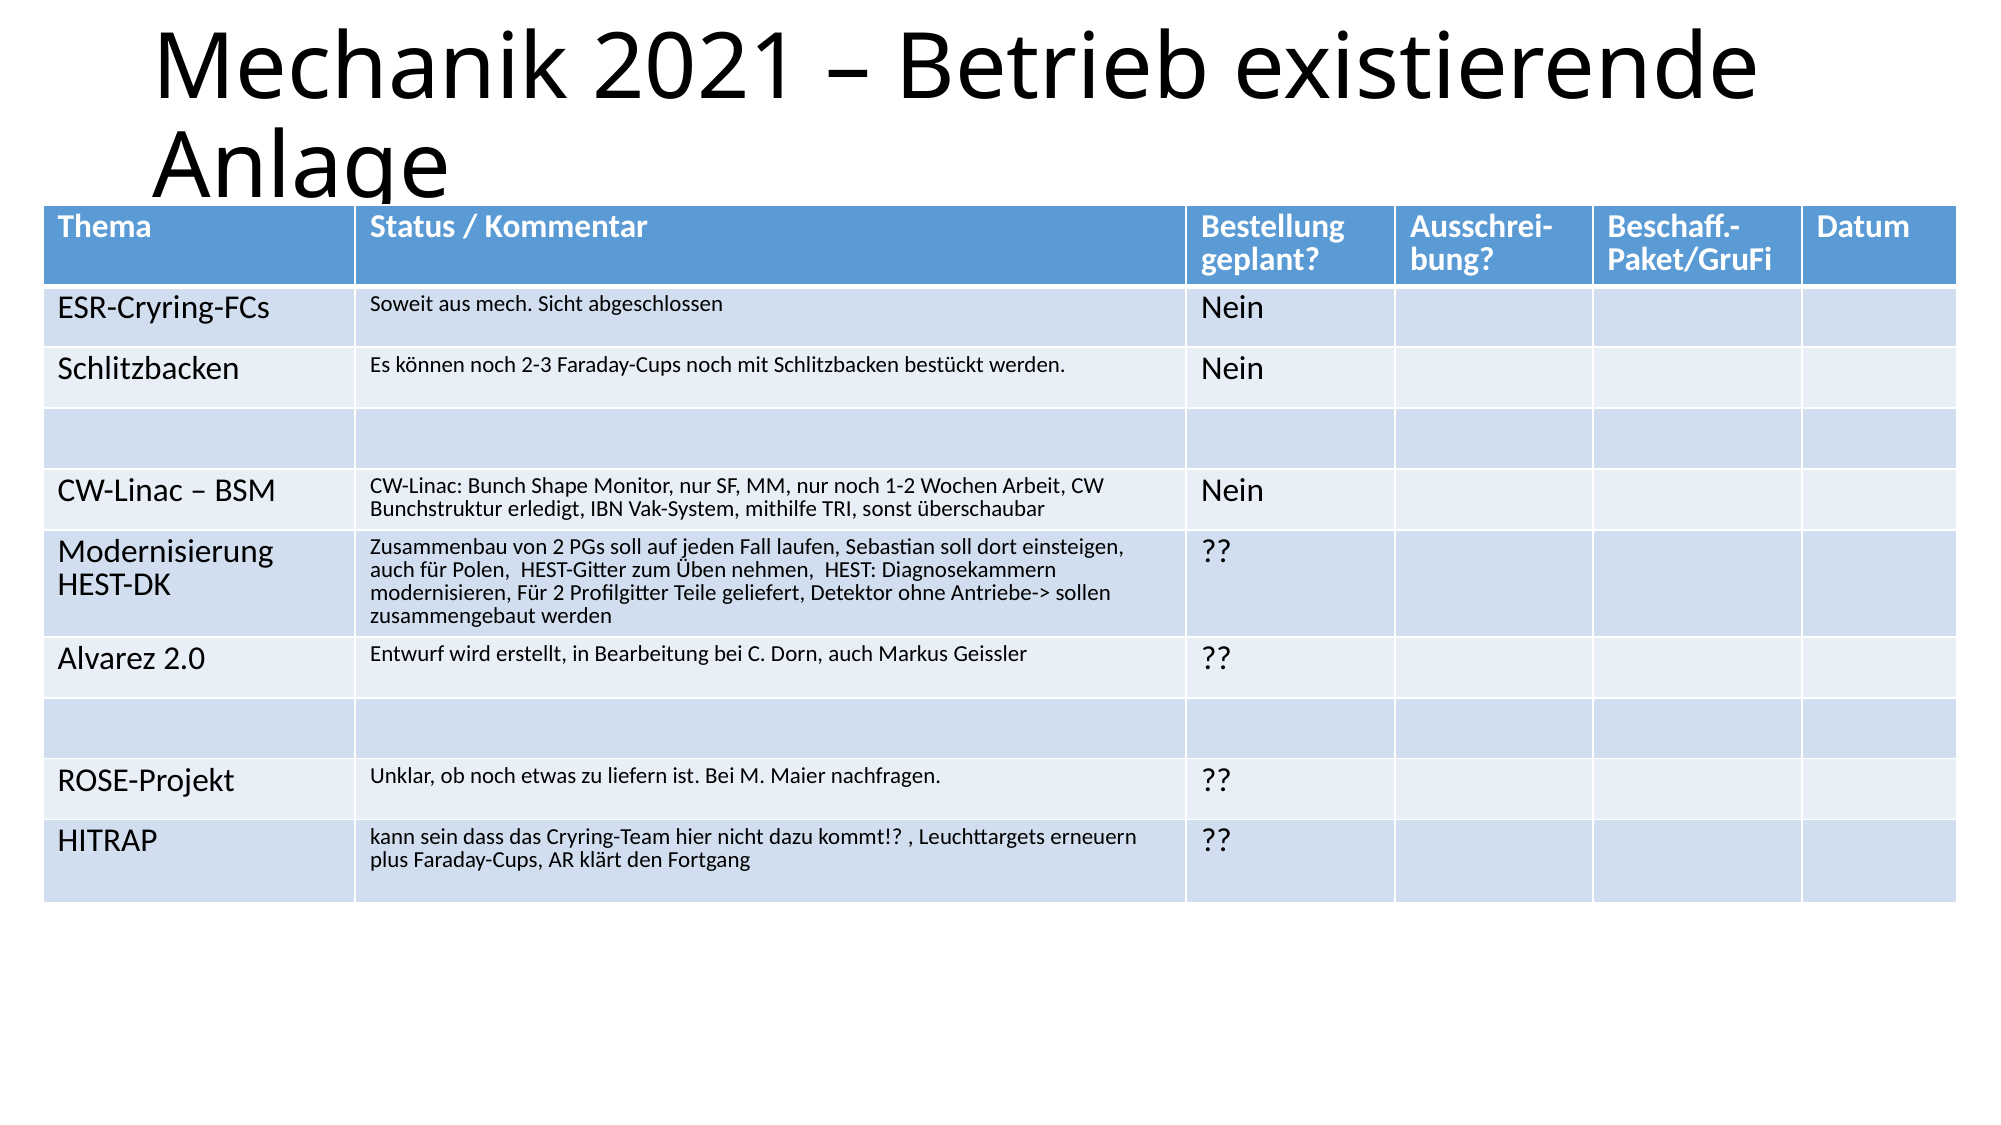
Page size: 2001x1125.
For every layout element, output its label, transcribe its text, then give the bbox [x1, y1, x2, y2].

table_header Thema [44, 206, 354, 284]
table_cell [1396, 531, 1592, 636]
table_cell [1594, 820, 1801, 902]
table_header Status / Kommentar [356, 206, 1185, 284]
table_cell Schlitzbacken [44, 348, 354, 407]
table_header Beschaff.-Paket/GruFi [1594, 206, 1801, 284]
table_cell [44, 699, 354, 758]
table_cell [1594, 348, 1801, 407]
table_cell [1803, 348, 1956, 407]
table_cell [1594, 289, 1801, 346]
table_cell [1594, 470, 1801, 529]
table_cell [1396, 348, 1592, 407]
table_cell CW-Linac: Bunch Shape Monitor, nur SF, MM, nur noch 1-2 Wochen Arbeit, CW Bunchstruktur erledigt, IBN Vak-System, mithilfe TRI, sonst überschaubar [356, 470, 1185, 529]
table_cell Unklar, ob noch etwas zu liefern ist. Bei M. Maier nachfragen. [356, 759, 1185, 819]
table_cell [356, 409, 1185, 468]
table_cell Nein [1187, 470, 1394, 529]
table_header Bestellung geplant? [1187, 206, 1394, 284]
table_cell [1396, 820, 1592, 902]
table_cell [1396, 409, 1592, 468]
table_cell [1396, 699, 1592, 758]
table_cell ?? [1187, 638, 1394, 697]
table_cell Alvarez 2.0 [44, 638, 354, 697]
table_cell HITRAP [44, 820, 354, 902]
table_cell [1396, 470, 1592, 529]
table_cell Es können noch 2-3 Faraday-Cups noch mit Schlitzbacken bestückt werden. [356, 348, 1185, 407]
table_cell Nein [1187, 289, 1394, 346]
table_cell Zusammenbau von 2 PGs soll auf jeden Fall laufen, Sebastian soll dort einsteigen, auch für Polen, HEST-Gitter zum Üben nehmen, HEST: Diagnosekammern modernisieren, Für 2 Profilgitter Teile geliefert, Detektor ohne Antriebe-> sollen zusammengebaut werden [356, 531, 1185, 636]
table_cell ROSE-Projekt [44, 759, 354, 819]
table_cell [1594, 531, 1801, 636]
table_cell Soweit aus mech. Sicht abgeschlossen [356, 289, 1185, 346]
table_cell [1803, 470, 1956, 529]
table_cell [1187, 699, 1394, 758]
table_header Ausschrei-bung? [1396, 206, 1592, 284]
table_cell [1594, 759, 1801, 819]
table_cell [1803, 820, 1956, 902]
title Mechanik 2021 – Betrieb existierende Anlage [137, 59, 1863, 178]
table_cell CW-Linac – BSM [44, 470, 354, 529]
table_cell ?? [1187, 531, 1394, 636]
table_cell Entwurf wird erstellt, in Bearbeitung bei C. Dorn, auch Markus Geissler [356, 638, 1185, 697]
table_cell [1803, 699, 1956, 758]
table_cell [1803, 638, 1956, 697]
table_cell [1803, 409, 1956, 468]
table_cell [44, 409, 354, 468]
table_cell [1594, 409, 1801, 468]
table_cell [1803, 759, 1956, 819]
table_cell ?? [1187, 820, 1394, 902]
table_cell [1803, 289, 1956, 346]
table_cell ESR-Cryring-FCs [44, 289, 354, 346]
table_cell [1396, 759, 1592, 819]
table_cell Modernisierung HEST-DK [44, 531, 354, 636]
table_cell [1396, 289, 1592, 346]
table_cell Nein [1187, 348, 1394, 407]
table_cell kann sein dass das Cryring-Team hier nicht dazu kommt!? , Leuchttargets erneuern plus Faraday-Cups, AR klärt den Fortgang [356, 820, 1185, 902]
table_cell [356, 699, 1185, 758]
table_cell ?? [1187, 759, 1394, 819]
table_cell [1594, 699, 1801, 758]
table_header Datum [1803, 206, 1956, 284]
table_cell [1803, 531, 1956, 636]
table_cell [1594, 638, 1801, 697]
table_cell [1396, 638, 1592, 697]
table_cell [1187, 409, 1394, 468]
